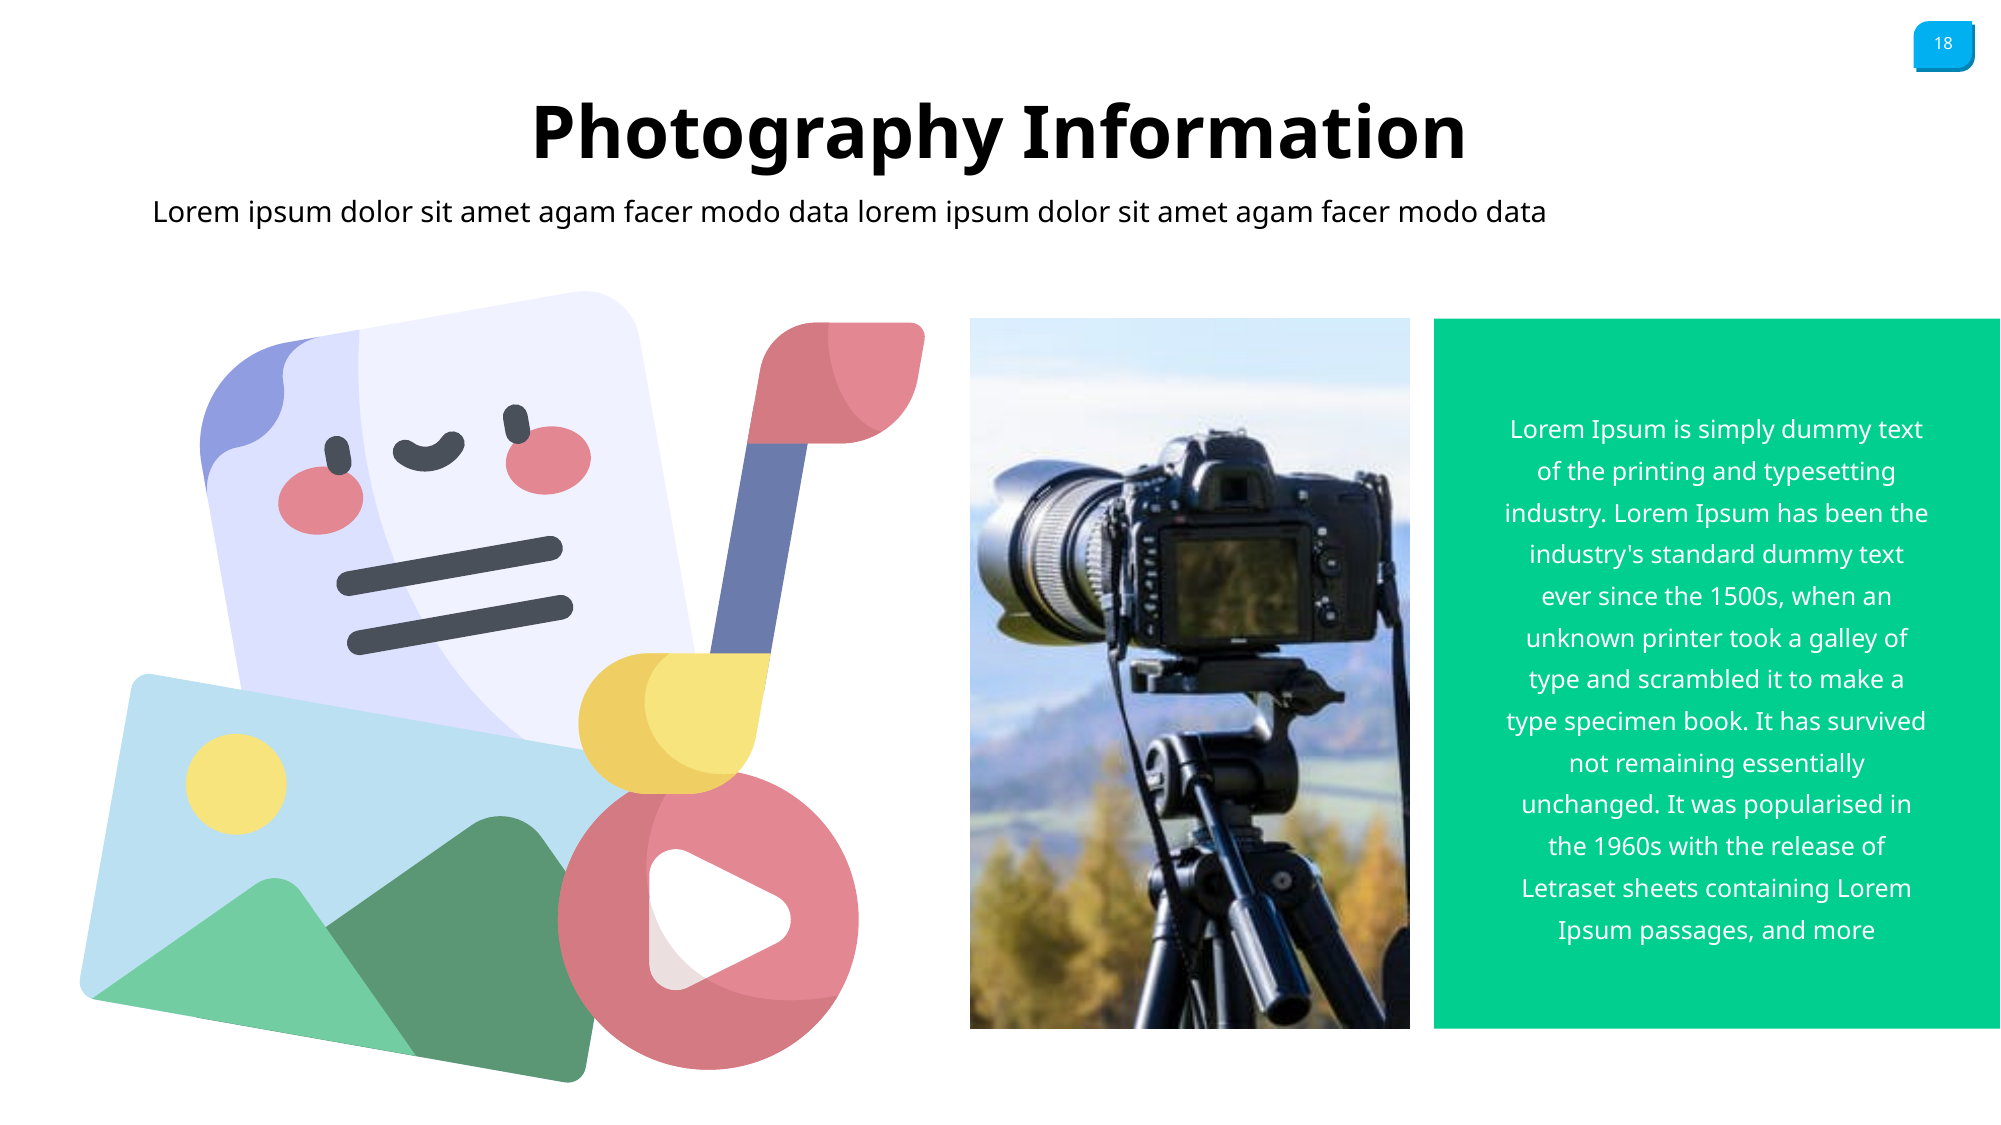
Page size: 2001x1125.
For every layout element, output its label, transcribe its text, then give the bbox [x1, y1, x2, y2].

text_box Lorem Ipsum is simply dummy text of the printing and typesetting industry. Lorem Ipsum has been the industry's standard dummy text ever since the 1500s, when an unknown printer took a galley of type and scrambled it to make a type specimen book. It has survived not remaining essentially unchanged. It was popularised in the 1960s with the release of Letraset sheets containing Lorem Ipsum passages, and more [1488, 394, 1946, 952]
subtitle Lorem ipsum dolor sit amet agam facer modo data lorem ipsum dolor sit amet agam facer modo data [137, 186, 1863, 227]
picture [970, 318, 1410, 1029]
title Photography Information [137, 78, 1863, 186]
text_box [1434, 318, 2000, 1029]
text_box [78, 286, 927, 1085]
